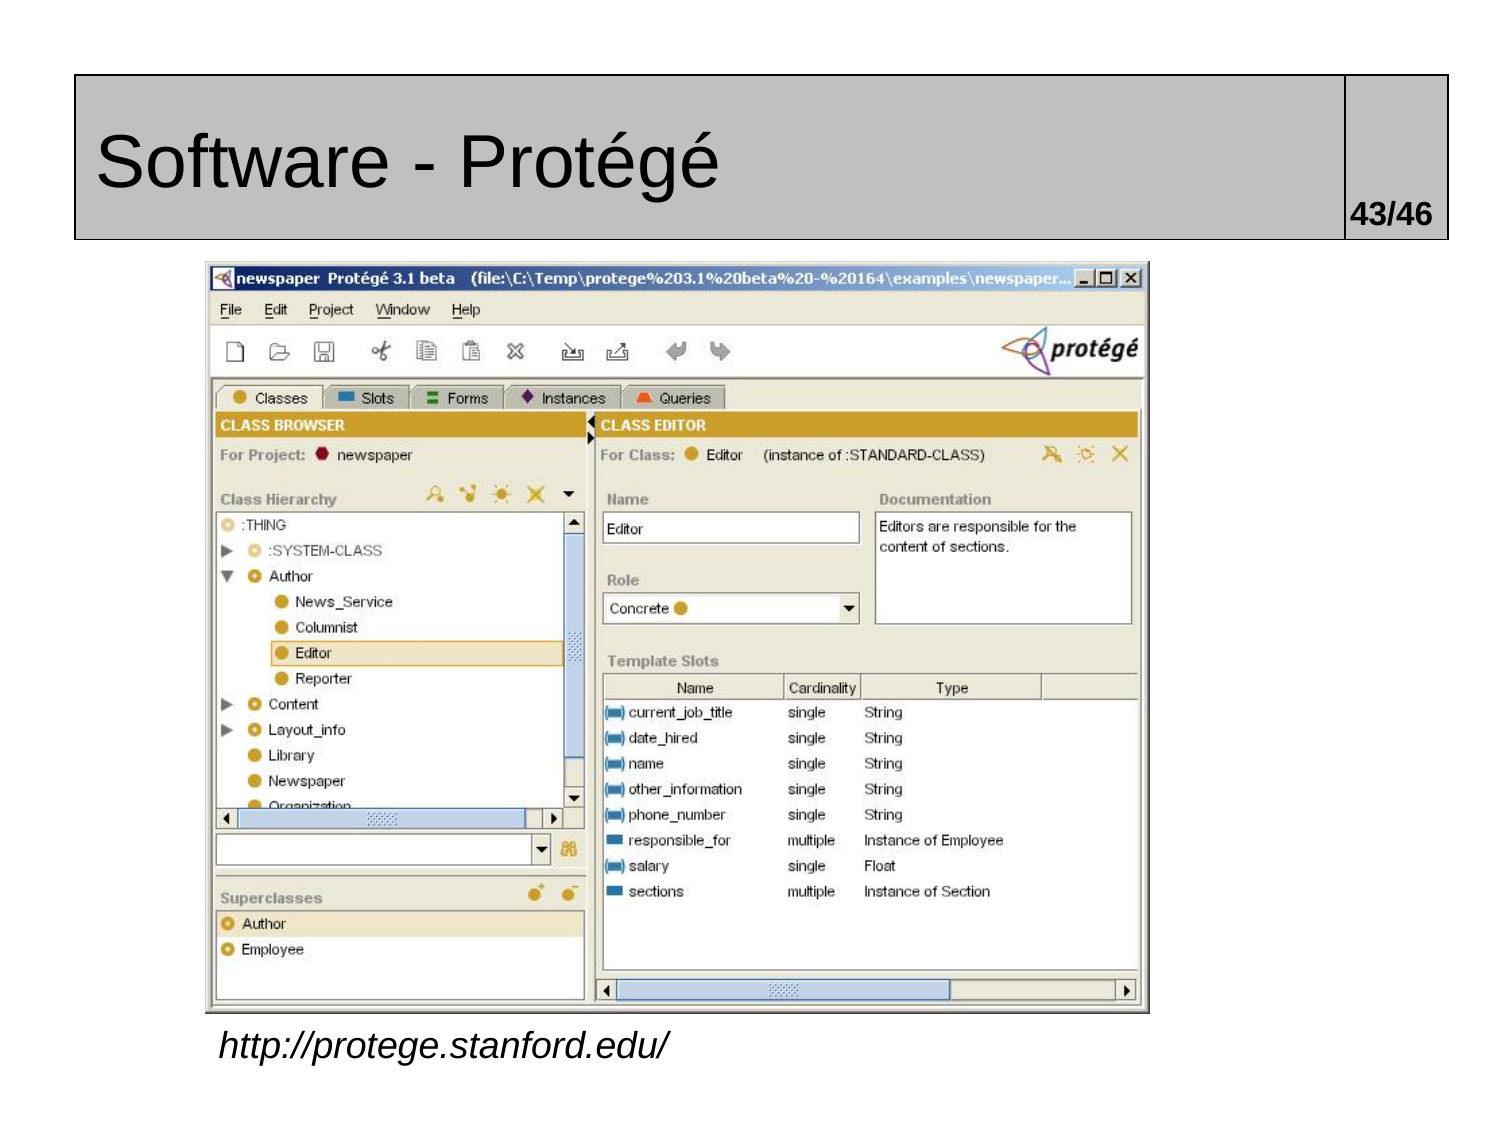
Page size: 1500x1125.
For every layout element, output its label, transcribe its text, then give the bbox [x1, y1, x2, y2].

title Software - Protégé [74, 74, 1346, 240]
slide_number 43/46 [1346, 74, 1449, 240]
picture [205, 261, 1150, 1015]
text_box http://protege.stanford.edu/ [203, 1021, 904, 1075]
